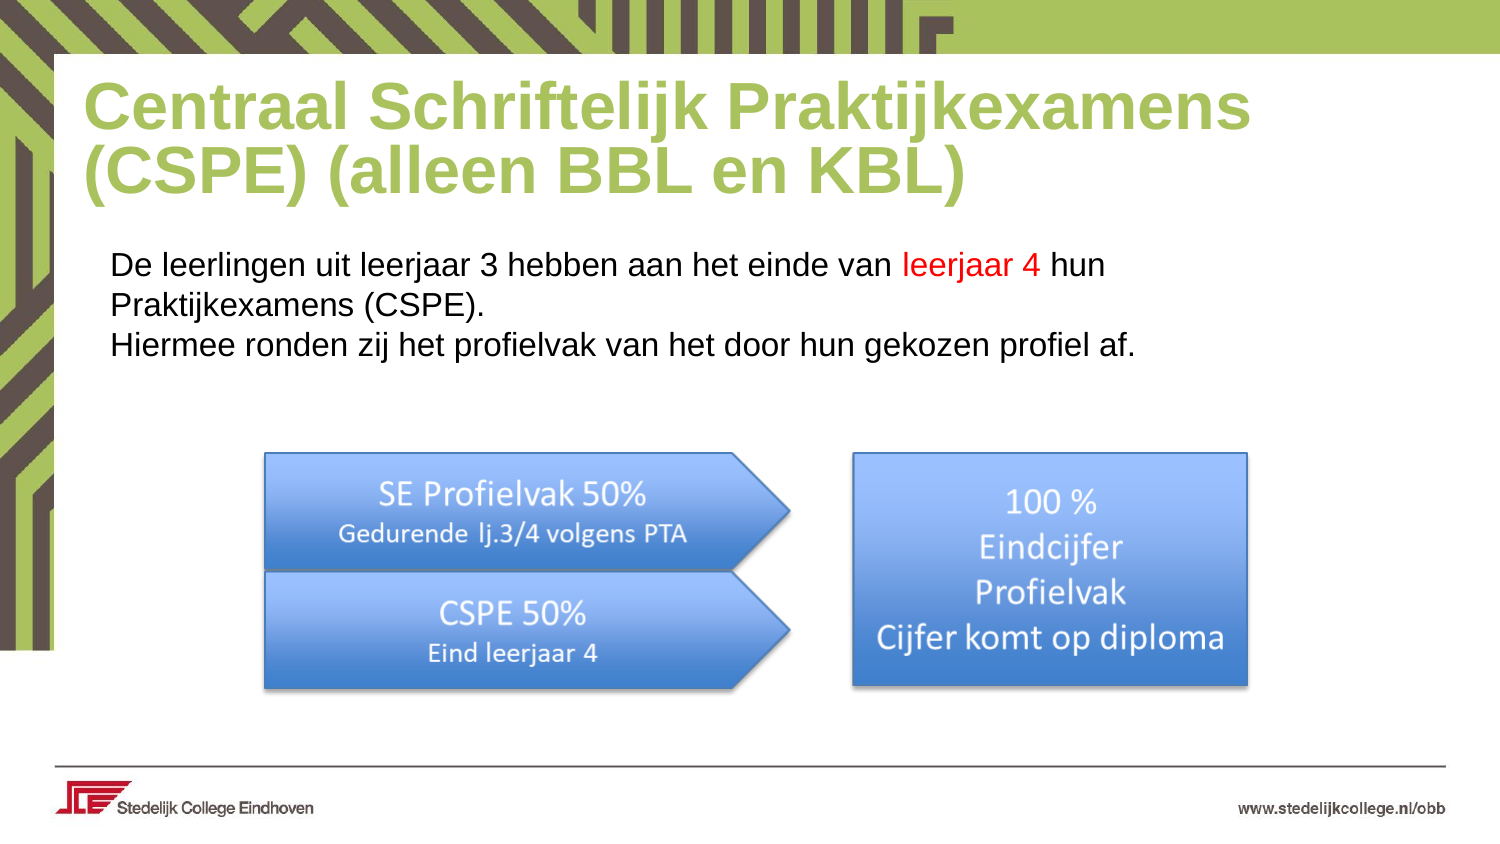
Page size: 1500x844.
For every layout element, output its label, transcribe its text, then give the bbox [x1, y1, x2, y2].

text_box De leerlingen uit leerjaar 3 hebben aan het einde van leerjaar 4 hun Praktijkexamens (CSPE). Hiermee ronden zij het profielvak van het door hun gekozen profiel af. [95, 228, 1417, 759]
picture [0, 0, 1500, 844]
list Centraal Schriftelijk Praktijkexamens (CSPE) (alleen BBL en KBL) [68, 70, 1474, 189]
